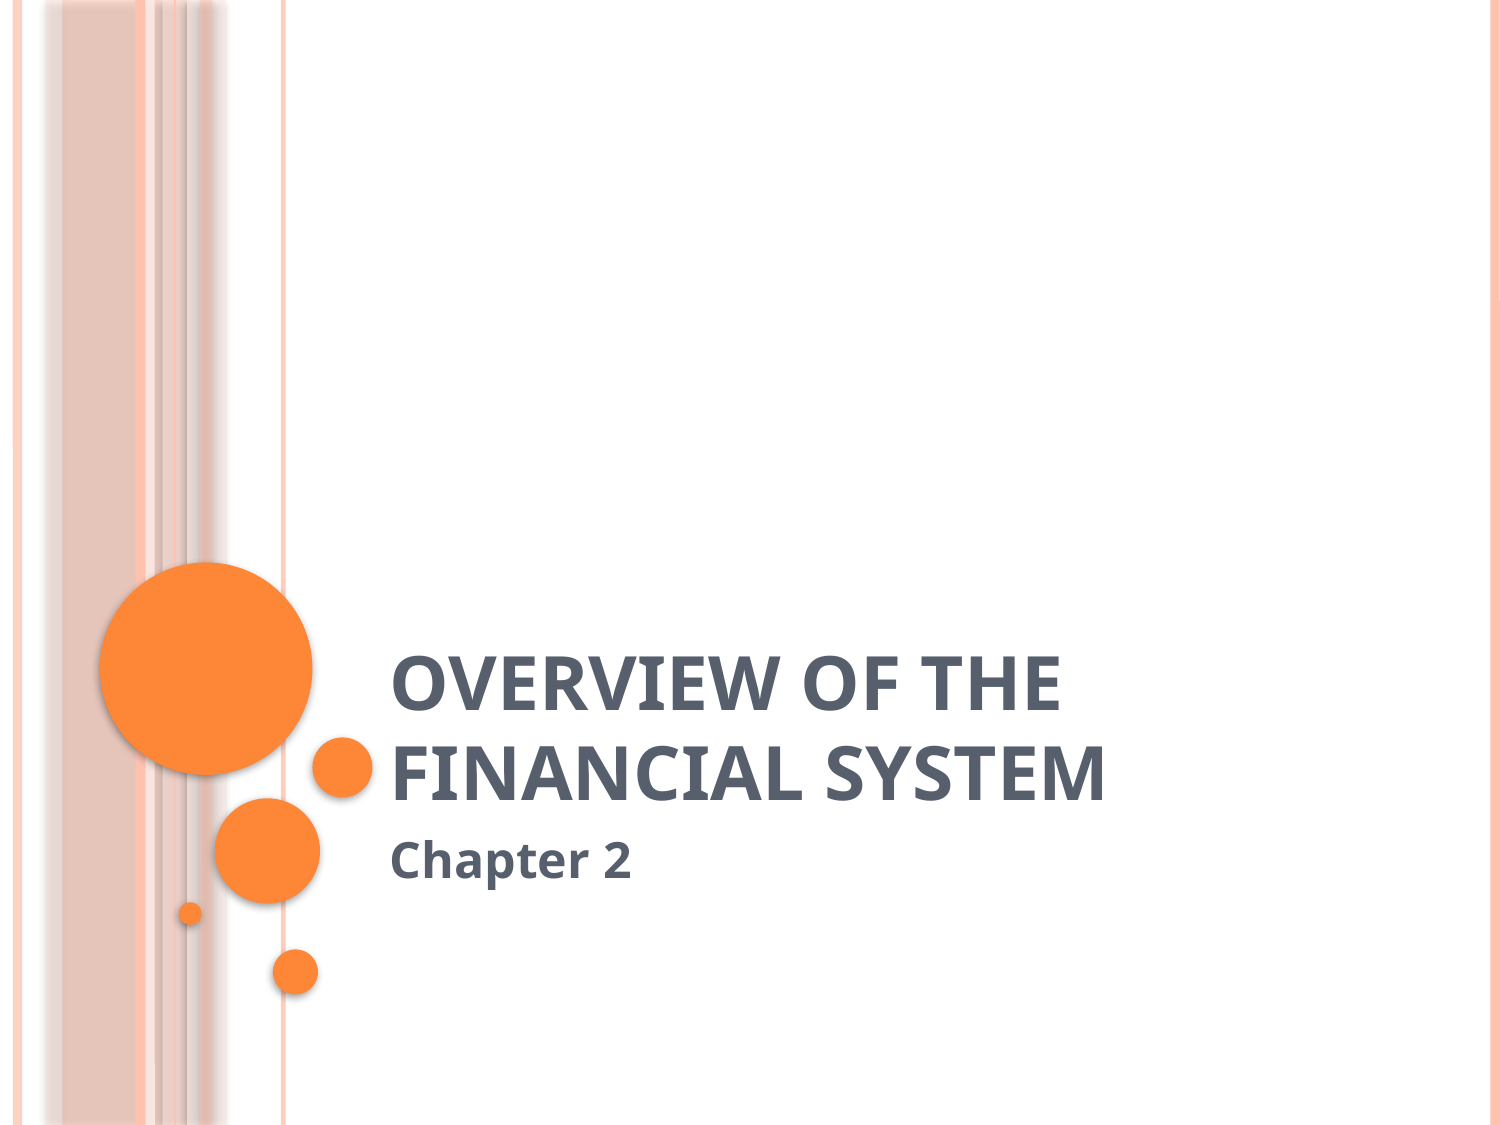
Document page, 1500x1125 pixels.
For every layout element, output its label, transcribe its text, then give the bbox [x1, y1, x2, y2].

title Overview of the financial system [375, 512, 1388, 820]
subtitle Chapter 2 [375, 820, 1388, 1046]
